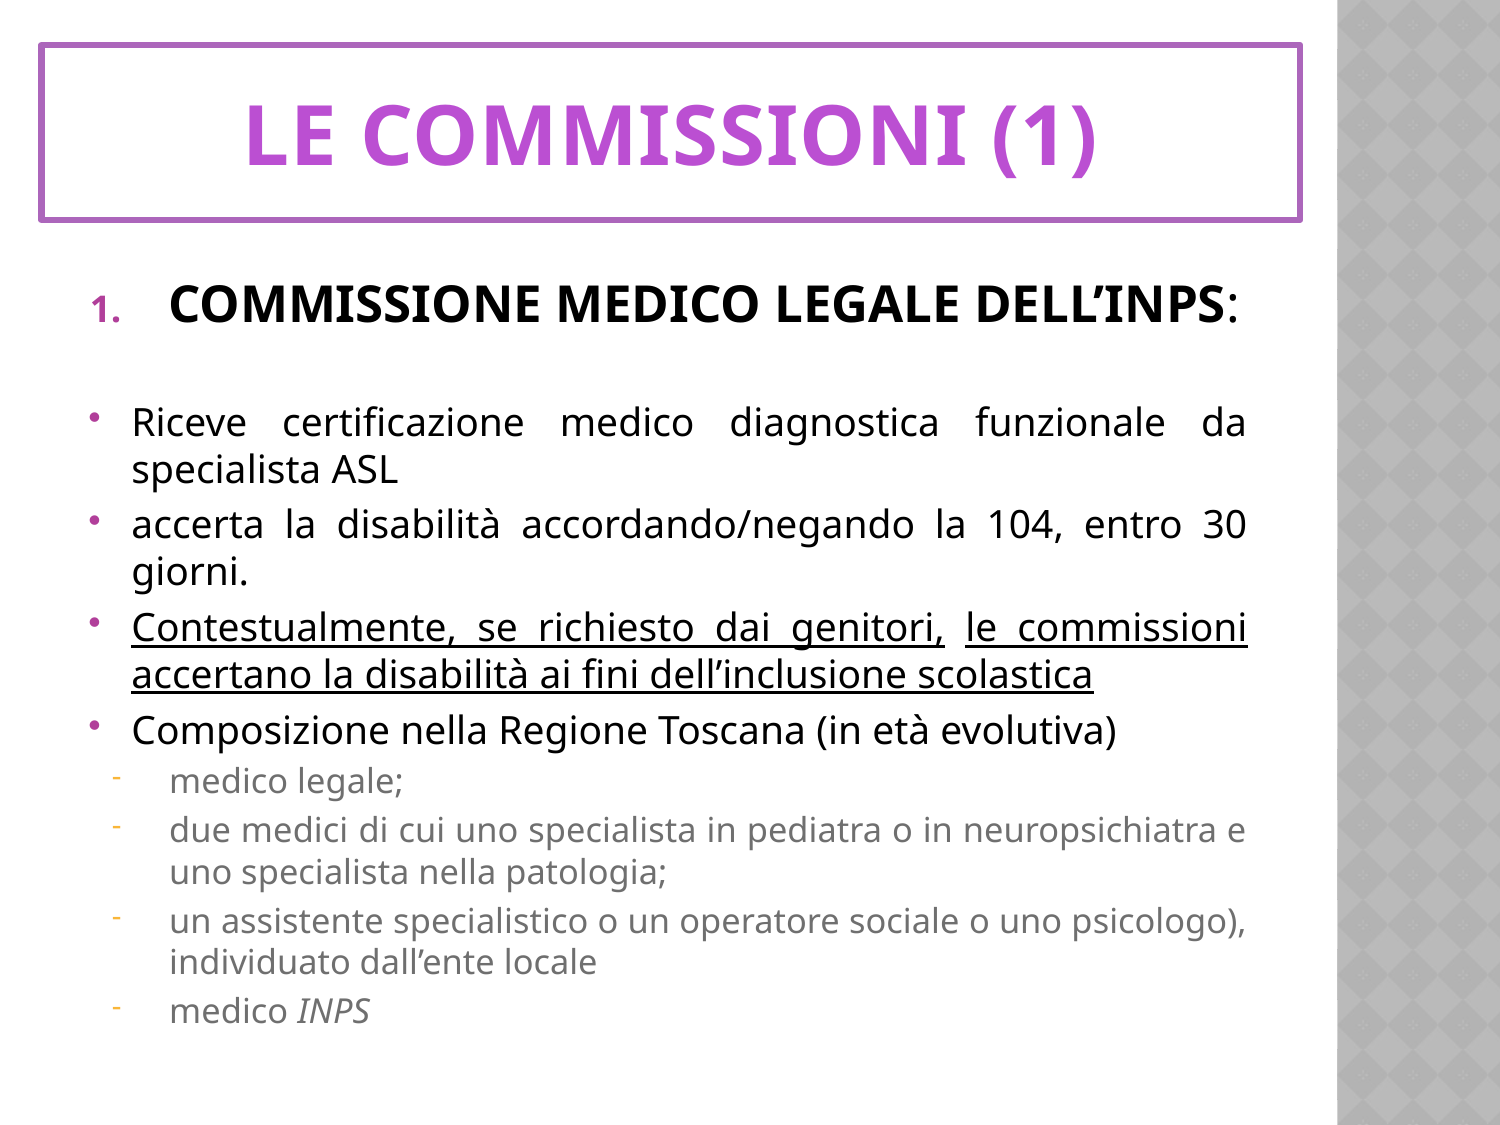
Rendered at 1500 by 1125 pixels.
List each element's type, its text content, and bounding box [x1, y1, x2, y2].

list COMMISSIONE MEDICO LEGALE DELL’INPS: Riceve certificazione medico diagnostica funzionale da specialista ASL accerta la disabilità accordando/negando la 104, entro 30 giorni. Contestualmente, se richiesto dai genitori, le commissioni accertano la disabilità ai fini dell’inclusione scolastica Composizione nella Regione Toscana (in età evolutiva) medico legale; due medici di cui uno specialista in pediatra o in neuropsichiatra e uno specialista nella patologia; un assistente specialistico o un operatore sociale o uno psicologo), individuato dall’ente locale medico INPS [75, 264, 1263, 1059]
text_box LE COMMISSIONI (1) [38, 42, 1303, 223]
